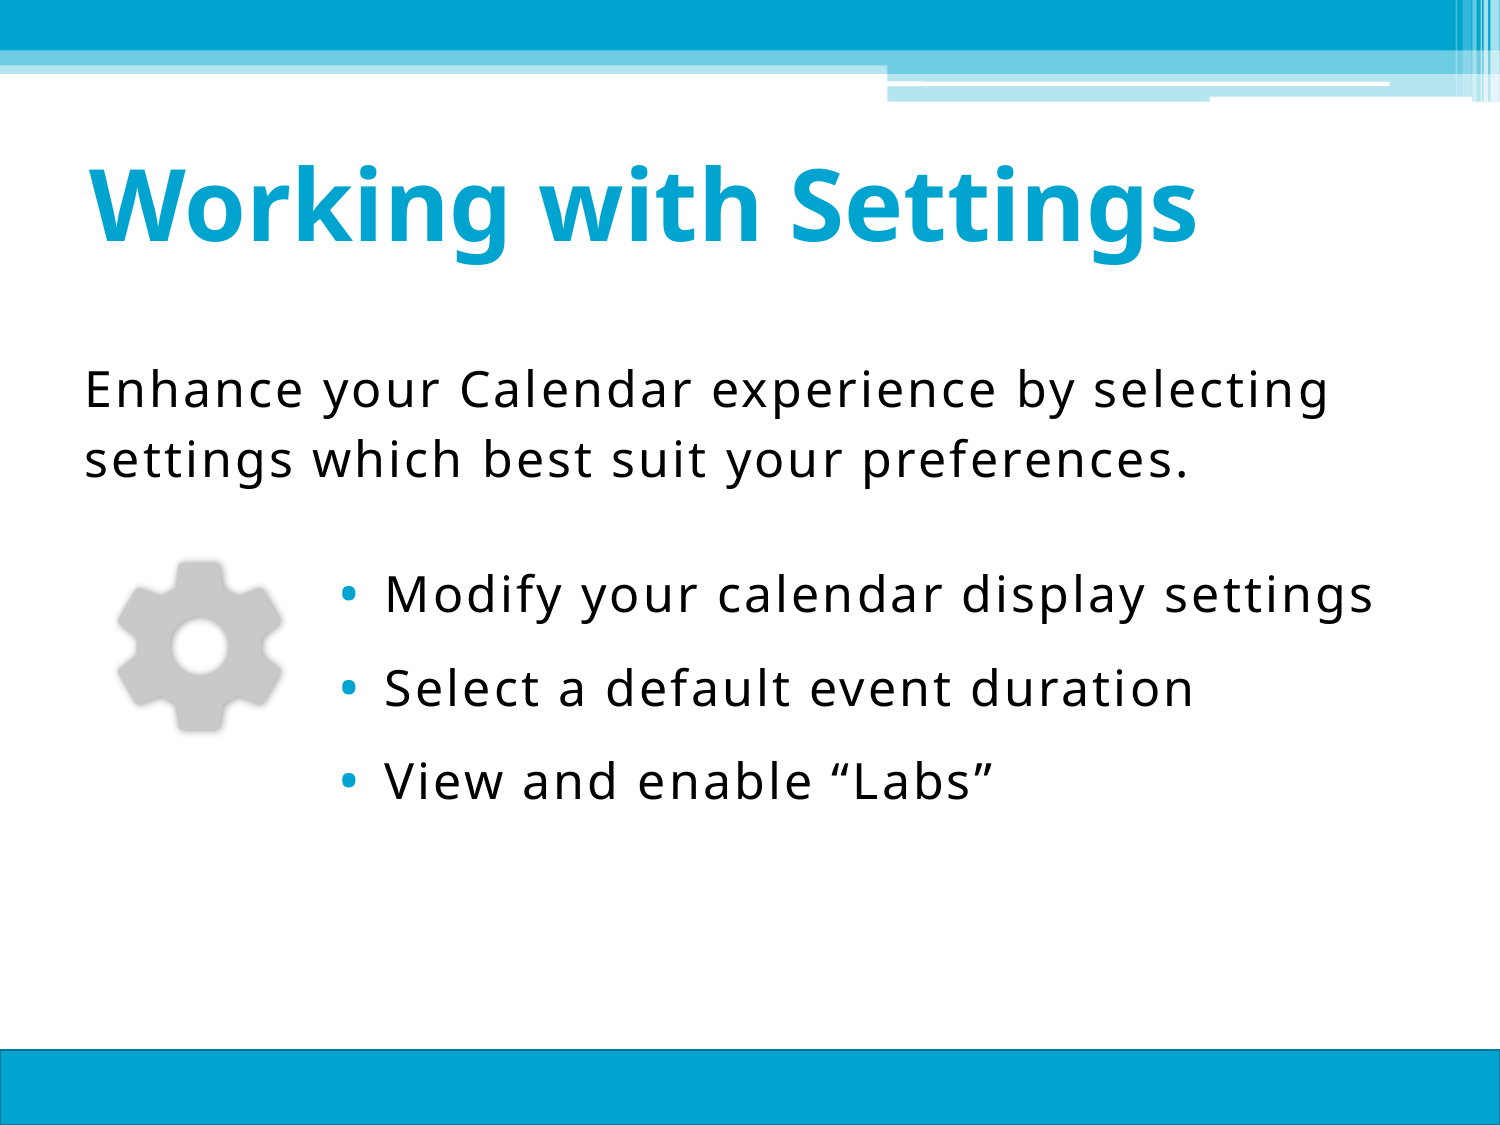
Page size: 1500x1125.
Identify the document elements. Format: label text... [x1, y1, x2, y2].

text_box Enhance your Calendar experience by selecting settings which best suit your preferences. [62, 350, 1425, 538]
list Modify your calendar display settings Select a default event duration View and enable “Labs” [324, 525, 1430, 1013]
title Working with Settings [75, 115, 1418, 288]
text_box [0, 1049, 1500, 1125]
picture [99, 546, 300, 747]
